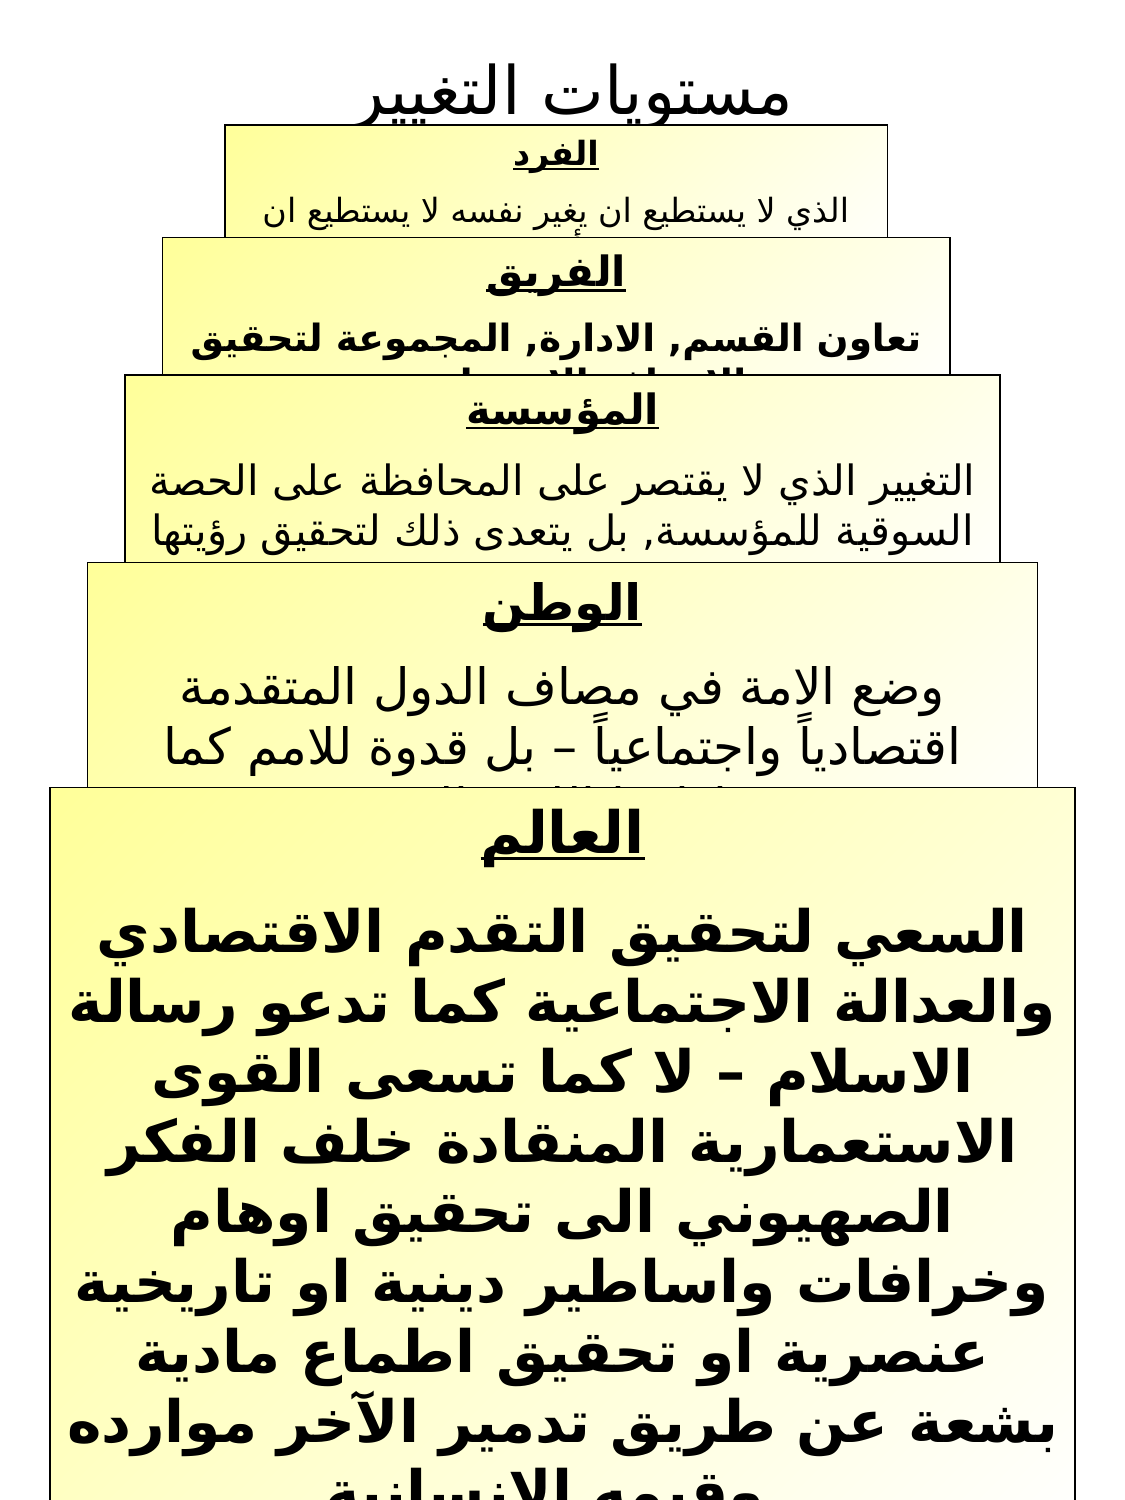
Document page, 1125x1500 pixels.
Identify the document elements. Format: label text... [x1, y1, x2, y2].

text_box الفرد الذي لا يستطيع ان يغير نفسه لا يستطيع ان يغير أي شيء [224, 124, 888, 237]
title مستويات التغيير [84, 24, 1041, 151]
text_box المؤسسة التغيير الذي لا يقتصر على المحافظة على الحصة السوقية للمؤسسة, بل يتعدى ذلك لتحقيق رؤيتها ورسالتها وقيمها. [125, 375, 1000, 562]
text_box العالم السعي لتحقيق التقدم الاقتصادي والعدالة الاجتماعية كما تدعو رسالة الاسلام – لا كما تسعى القوى الاستعمارية المنقادة خلف الفكر الصهيوني الى تحقيق اوهام وخرافات واساطير دينية او تاريخية عنصرية او تحقيق اطماع مادية بشعة عن طريق تدمير الآخر موارده وقيمه الانسانية . [50, 787, 1075, 1500]
text_box الفريق تعاون القسم, الادارة, المجموعة لتحقيق الاهداف الاستراتيجية [162, 237, 950, 375]
text_box الوطن وضع الامة في مصاف الدول المتقدمة اقتصادياً واجتماعياً – بل قدوة للامم كما ارادها الله تعالى [87, 562, 1038, 787]
